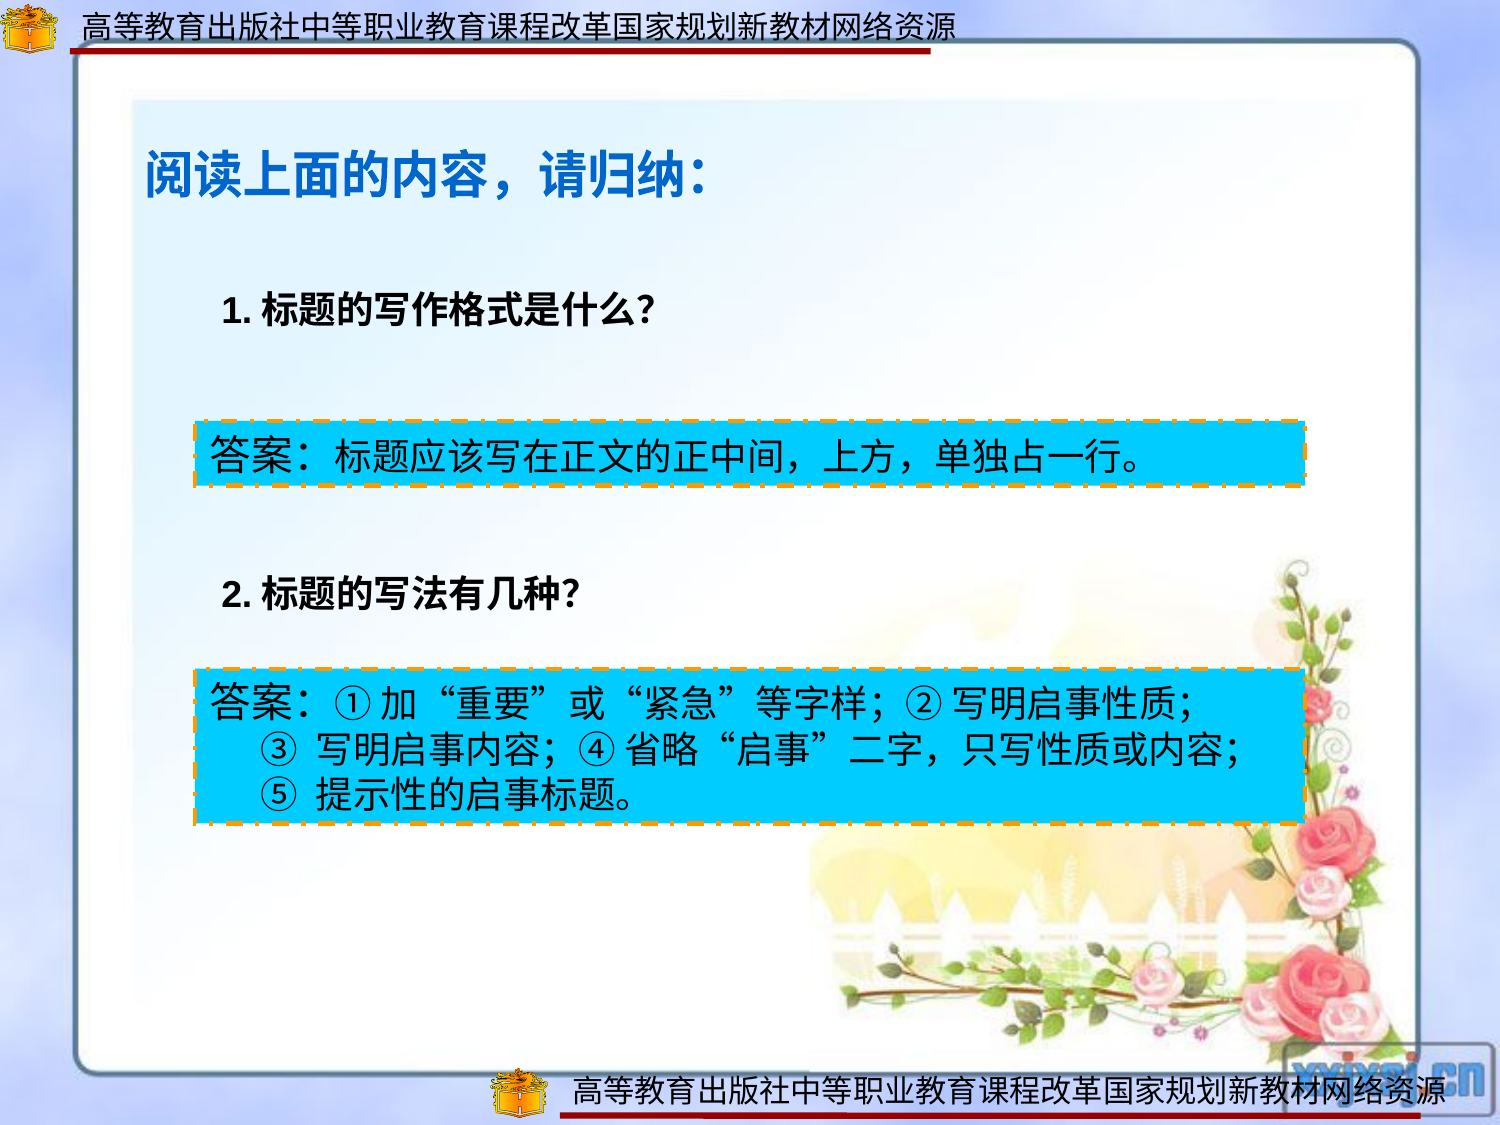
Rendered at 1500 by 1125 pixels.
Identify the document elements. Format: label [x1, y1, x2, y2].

text_box [489, 1064, 1500, 1118]
picture [0, 0, 1500, 1125]
text_box [0, 0, 1010, 54]
